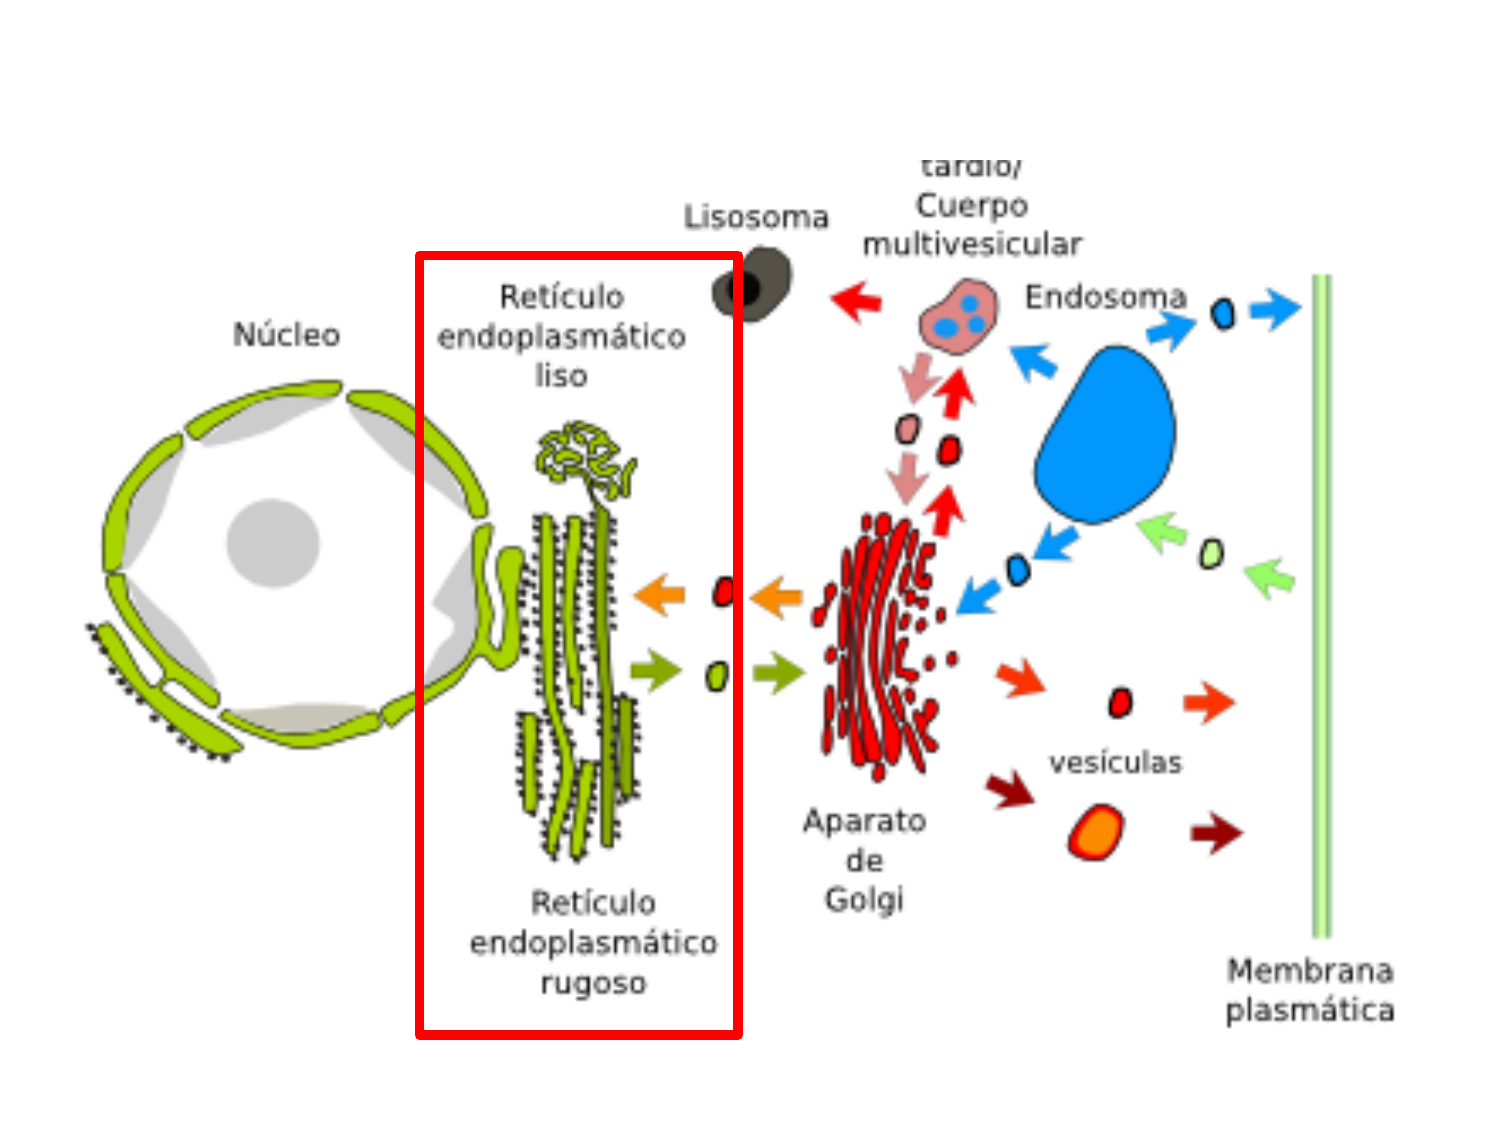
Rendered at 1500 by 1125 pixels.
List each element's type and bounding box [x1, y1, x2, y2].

picture [76, 160, 1432, 1066]
